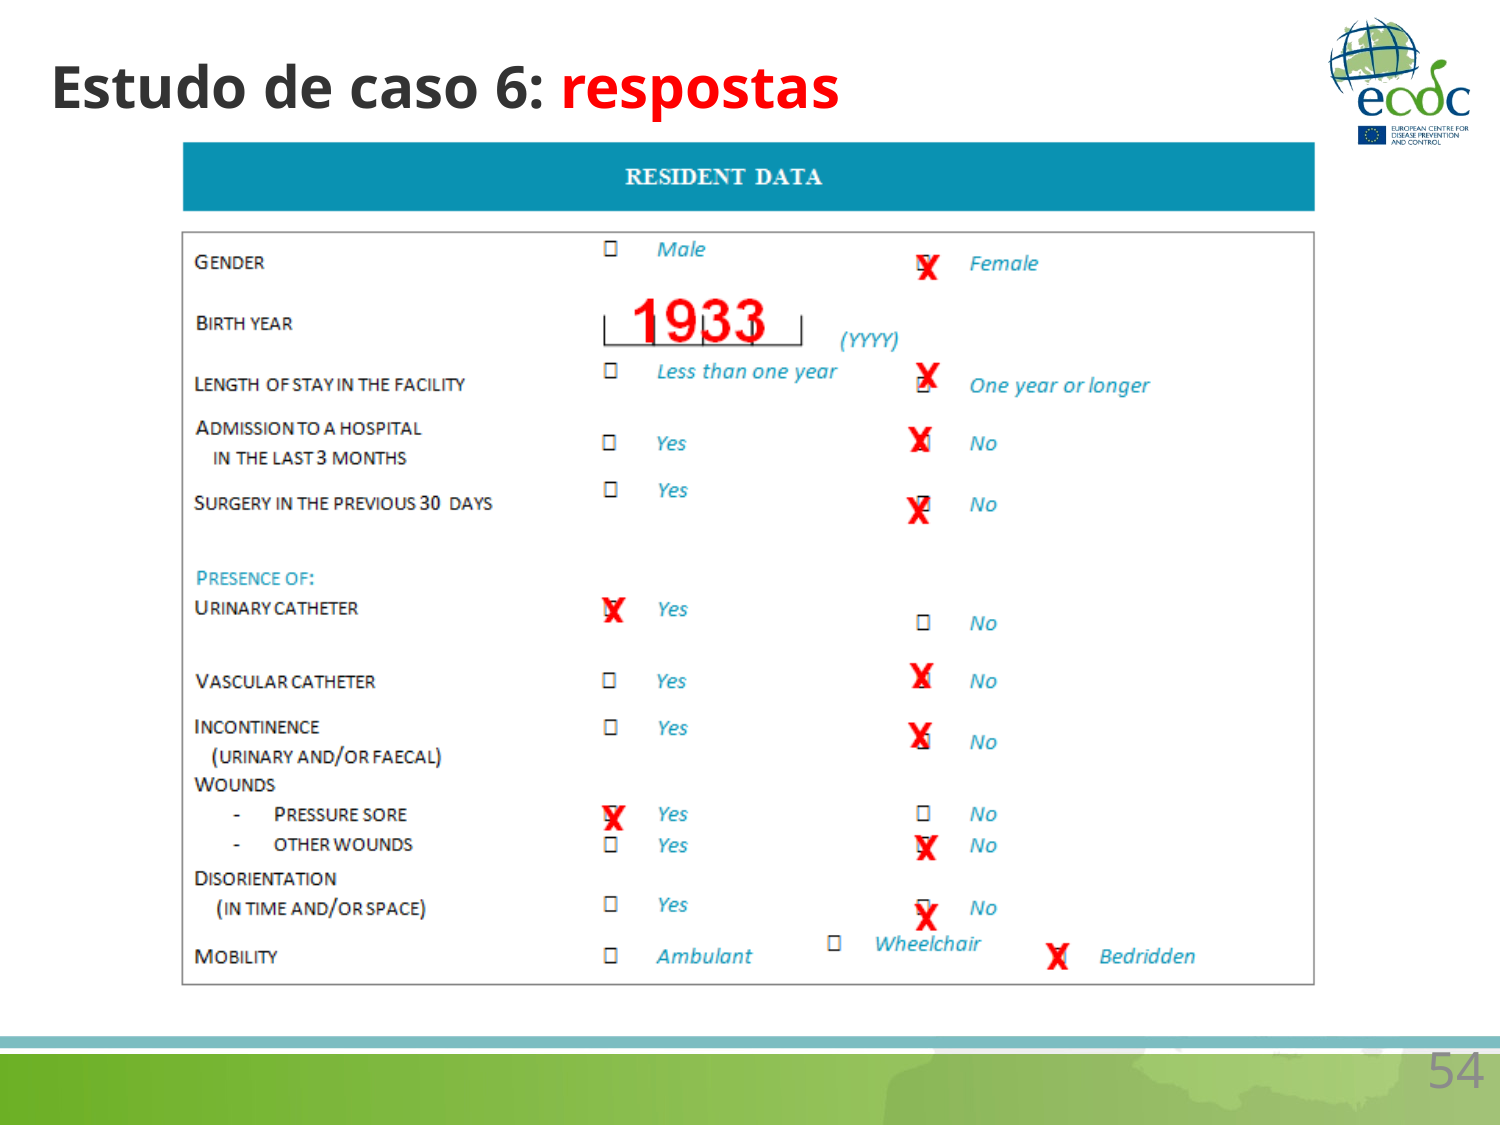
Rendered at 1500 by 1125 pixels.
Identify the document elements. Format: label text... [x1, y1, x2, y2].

title Estudo de caso 6: respostas [49, 58, 1401, 152]
picture [0, 1036, 1500, 1125]
picture [173, 130, 1326, 995]
picture [1328, 17, 1473, 148]
slide_number 54 [1149, 1042, 1500, 1103]
